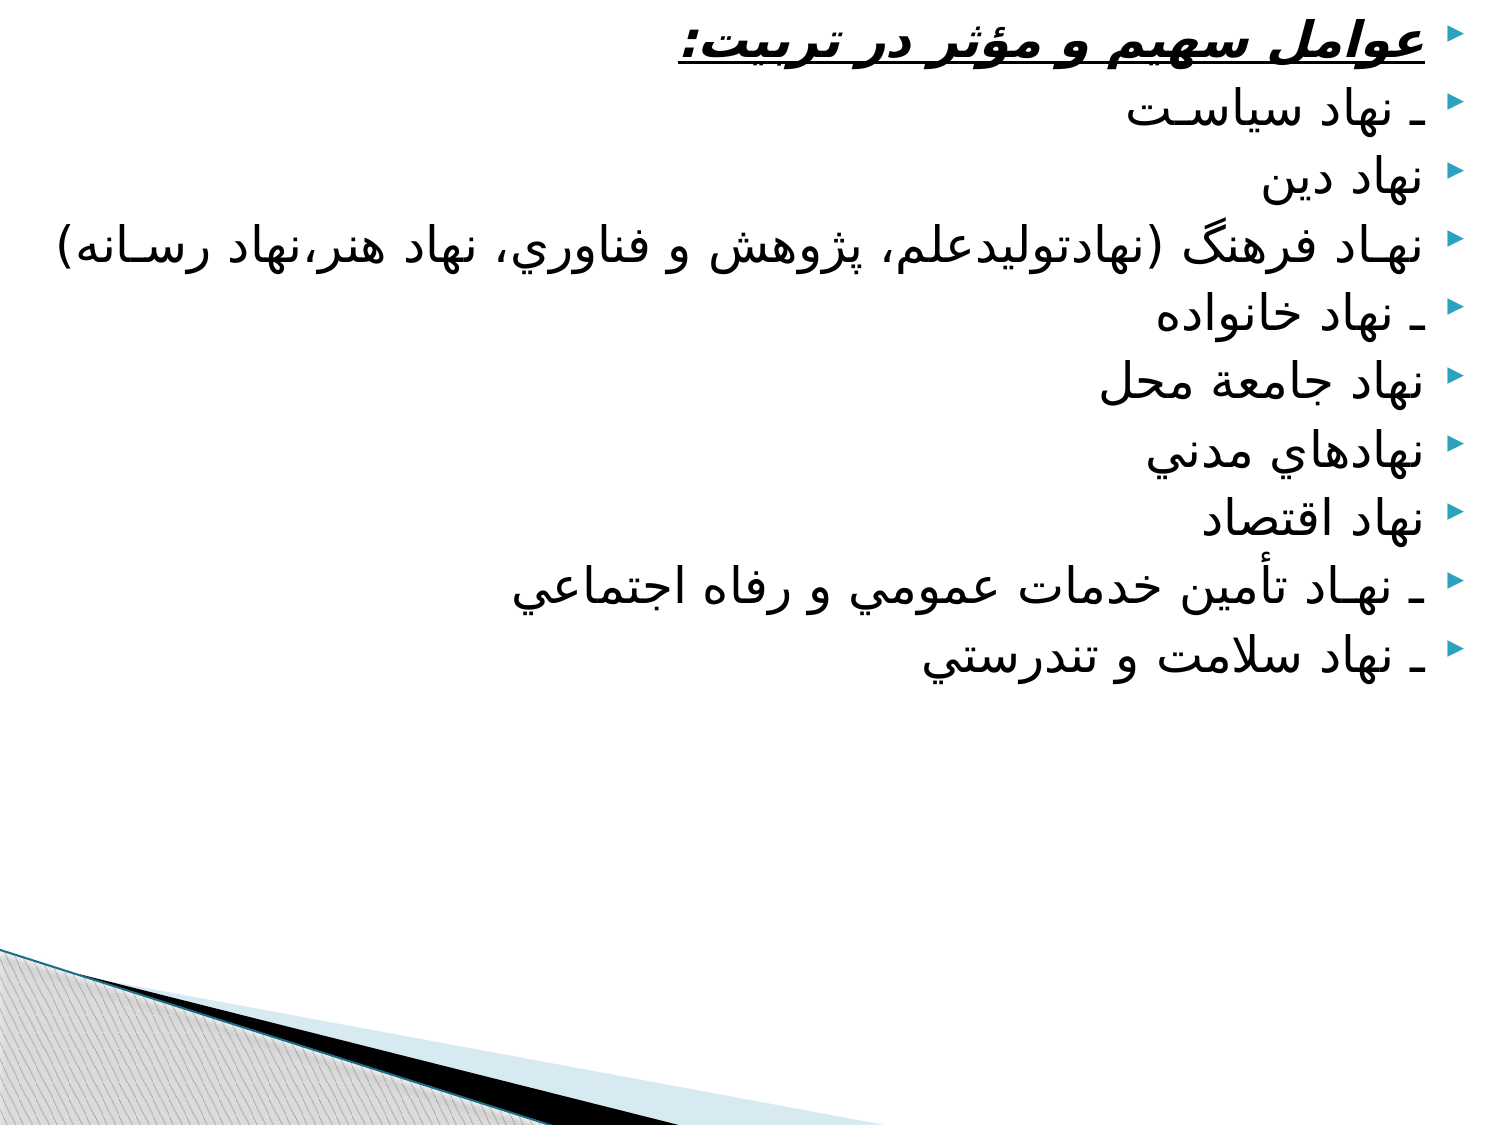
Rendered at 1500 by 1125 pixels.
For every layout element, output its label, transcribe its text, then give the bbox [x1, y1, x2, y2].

list عوامل سهيم و مؤثر در تربيت: ـ نهاد سياسـت نهاد دين نهـاد فرهنگ (نهادتوليدعلم، پژوهش و فناوري، نهاد هنر،نهاد رسـانه) ـ نهاد خانواده نهاد جامعة محل نهادهاي مدني نهاد اقتصاد ـ نهـاد تأمين خدمات عمومي و رفاه اجتماعي ـ نهاد سلامت و تندرستي [0, 0, 1500, 1125]
